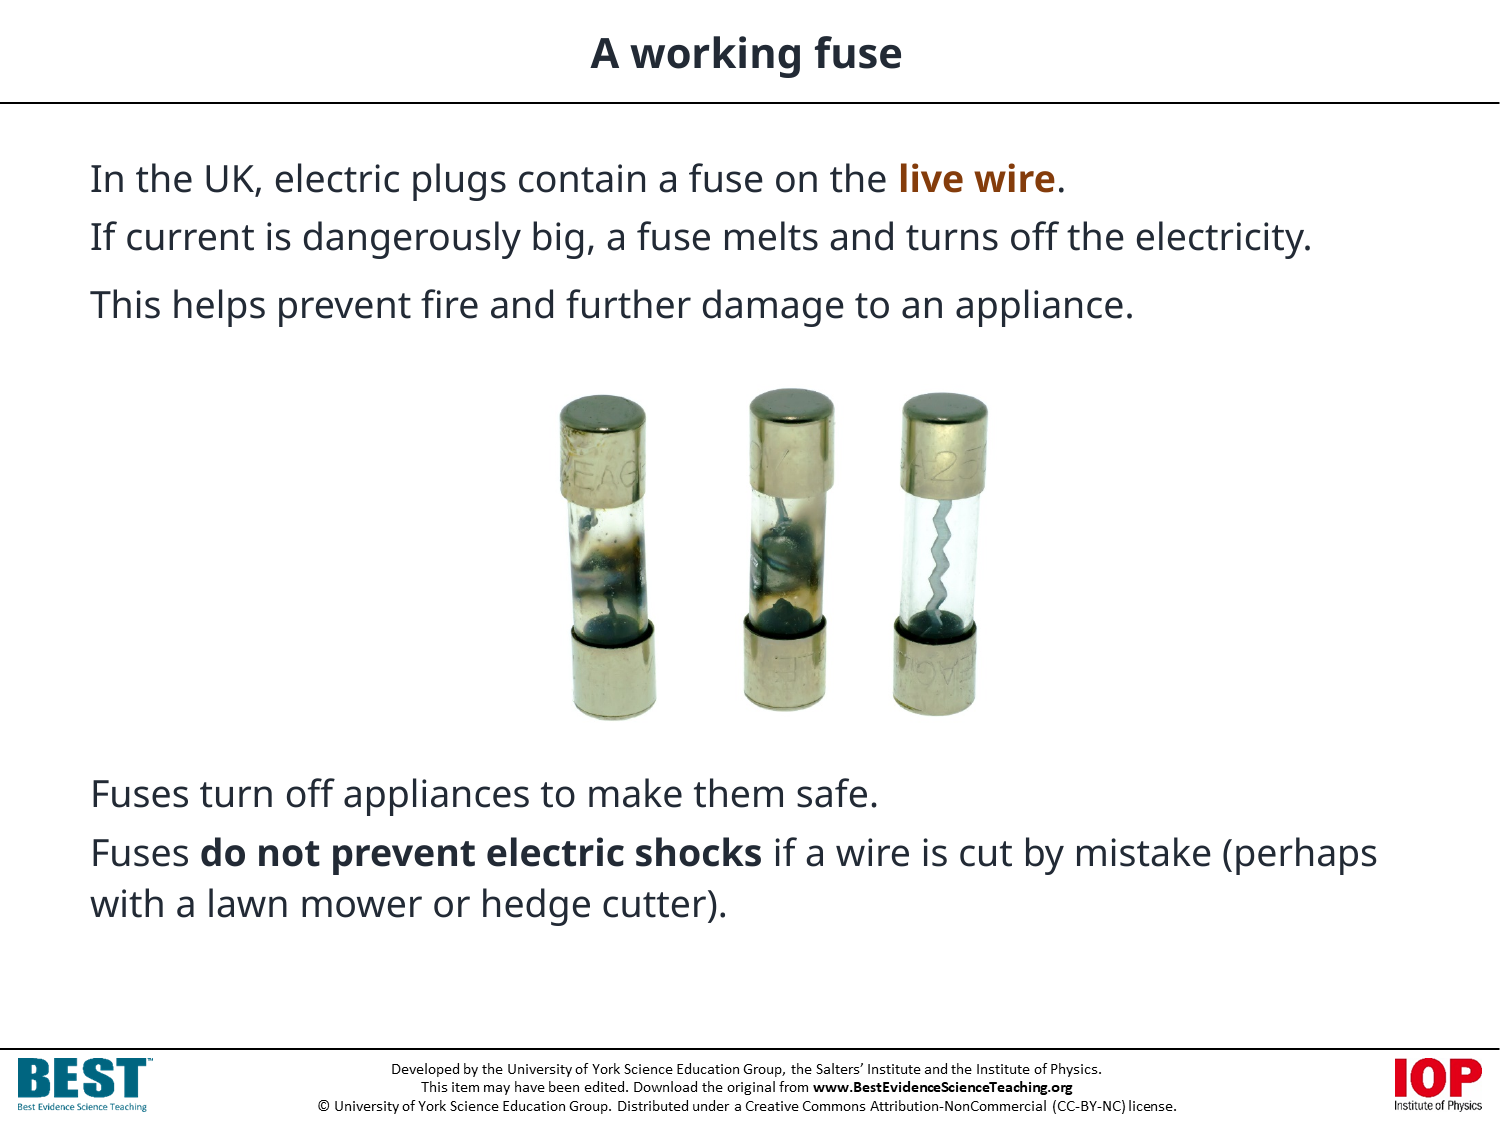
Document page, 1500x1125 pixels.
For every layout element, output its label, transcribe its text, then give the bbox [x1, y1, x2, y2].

picture [0, 102, 1500, 1125]
text_box A working fuse [23, 4, 1471, 99]
